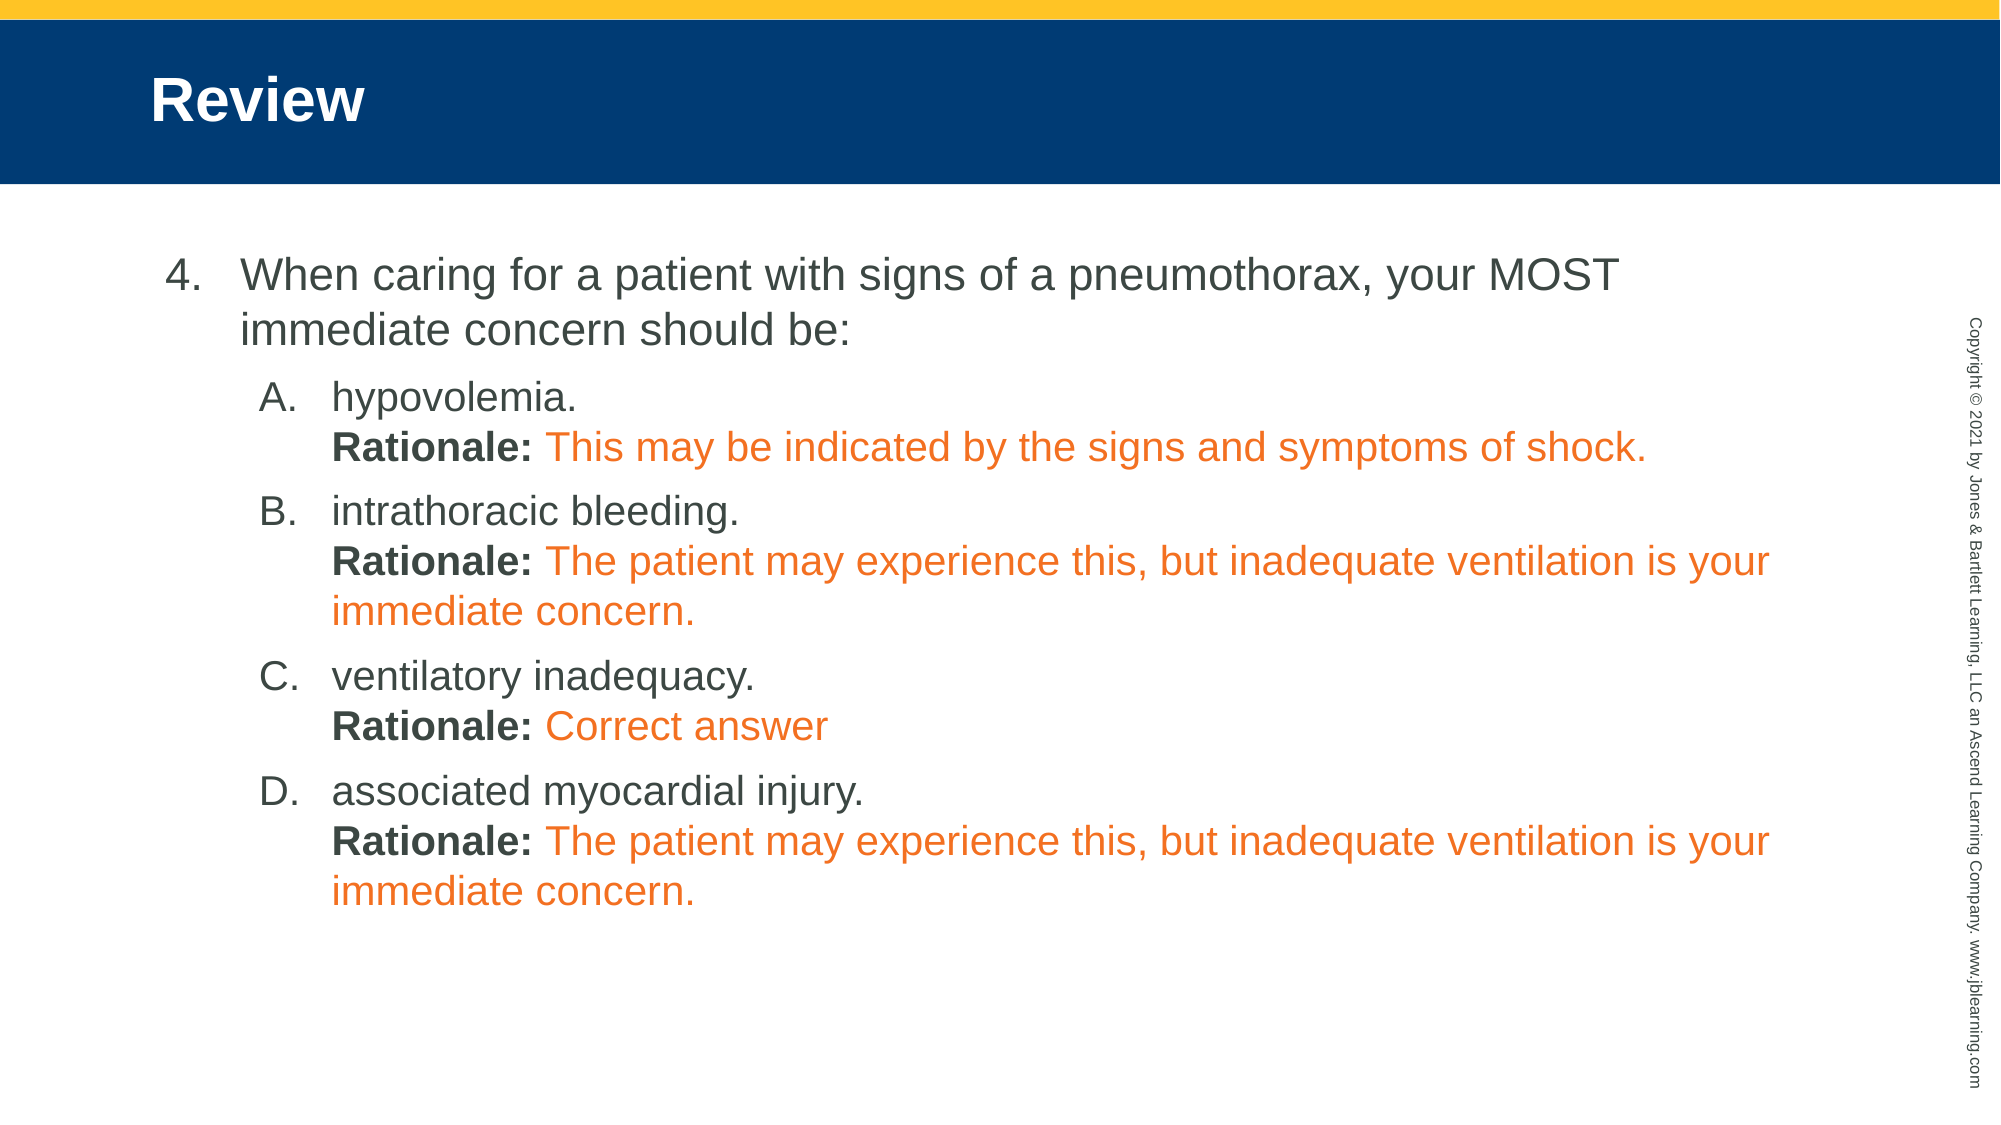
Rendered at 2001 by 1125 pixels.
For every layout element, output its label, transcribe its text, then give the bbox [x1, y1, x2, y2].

title Review [0, 19, 2000, 185]
list When caring for a patient with signs of a pneumothorax, your MOST immediate concern should be: hypovolemia. Rationale: This may be indicated by the signs and symptoms of shock. intrathoracic bleeding. Rationale: The patient may experience this, but inadequate ventilation is your immediate concern. ventilatory inadequacy. Rationale: Correct answer associated myocardial injury. Rationale: The patient may experience this, but inadequate ventilation is your immediate concern. [150, 237, 1850, 1025]
